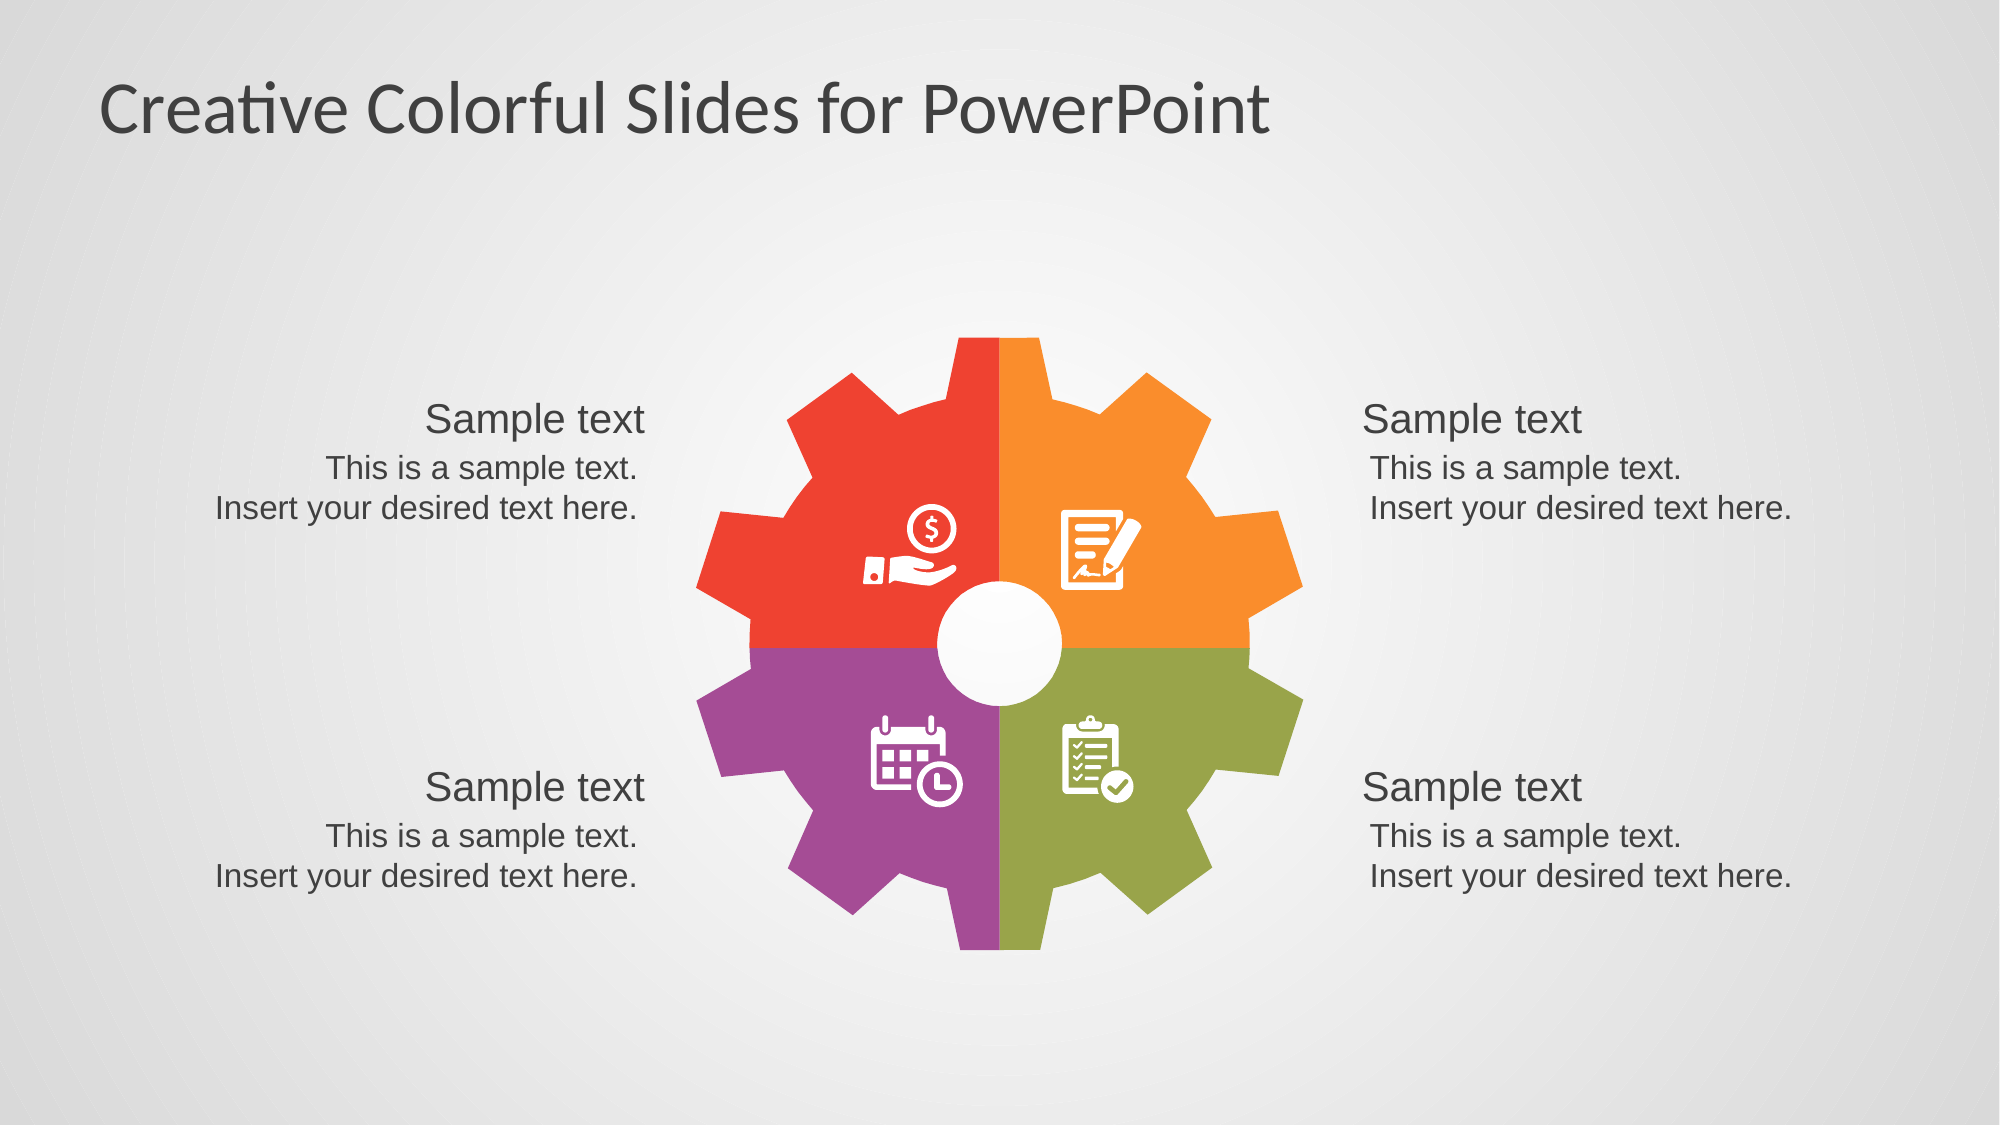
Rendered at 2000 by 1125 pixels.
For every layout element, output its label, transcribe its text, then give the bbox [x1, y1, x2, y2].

text_box Sample text [192, 752, 660, 818]
text_box This is a sample text. Insert your desired text here. [1354, 818, 1809, 902]
text_box Sample text [192, 384, 660, 450]
text_box This is a sample text. Insert your desired text here. [199, 818, 654, 902]
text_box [695, 337, 1304, 951]
text_box This is a sample text. Insert your desired text here. [1354, 450, 1809, 534]
title Creative Colorful Slides for PowerPoint [99, 45, 1900, 162]
text_box Sample text [1347, 384, 1815, 450]
text_box Sample text [1347, 752, 1815, 818]
text_box This is a sample text. Insert your desired text here. [199, 450, 654, 534]
